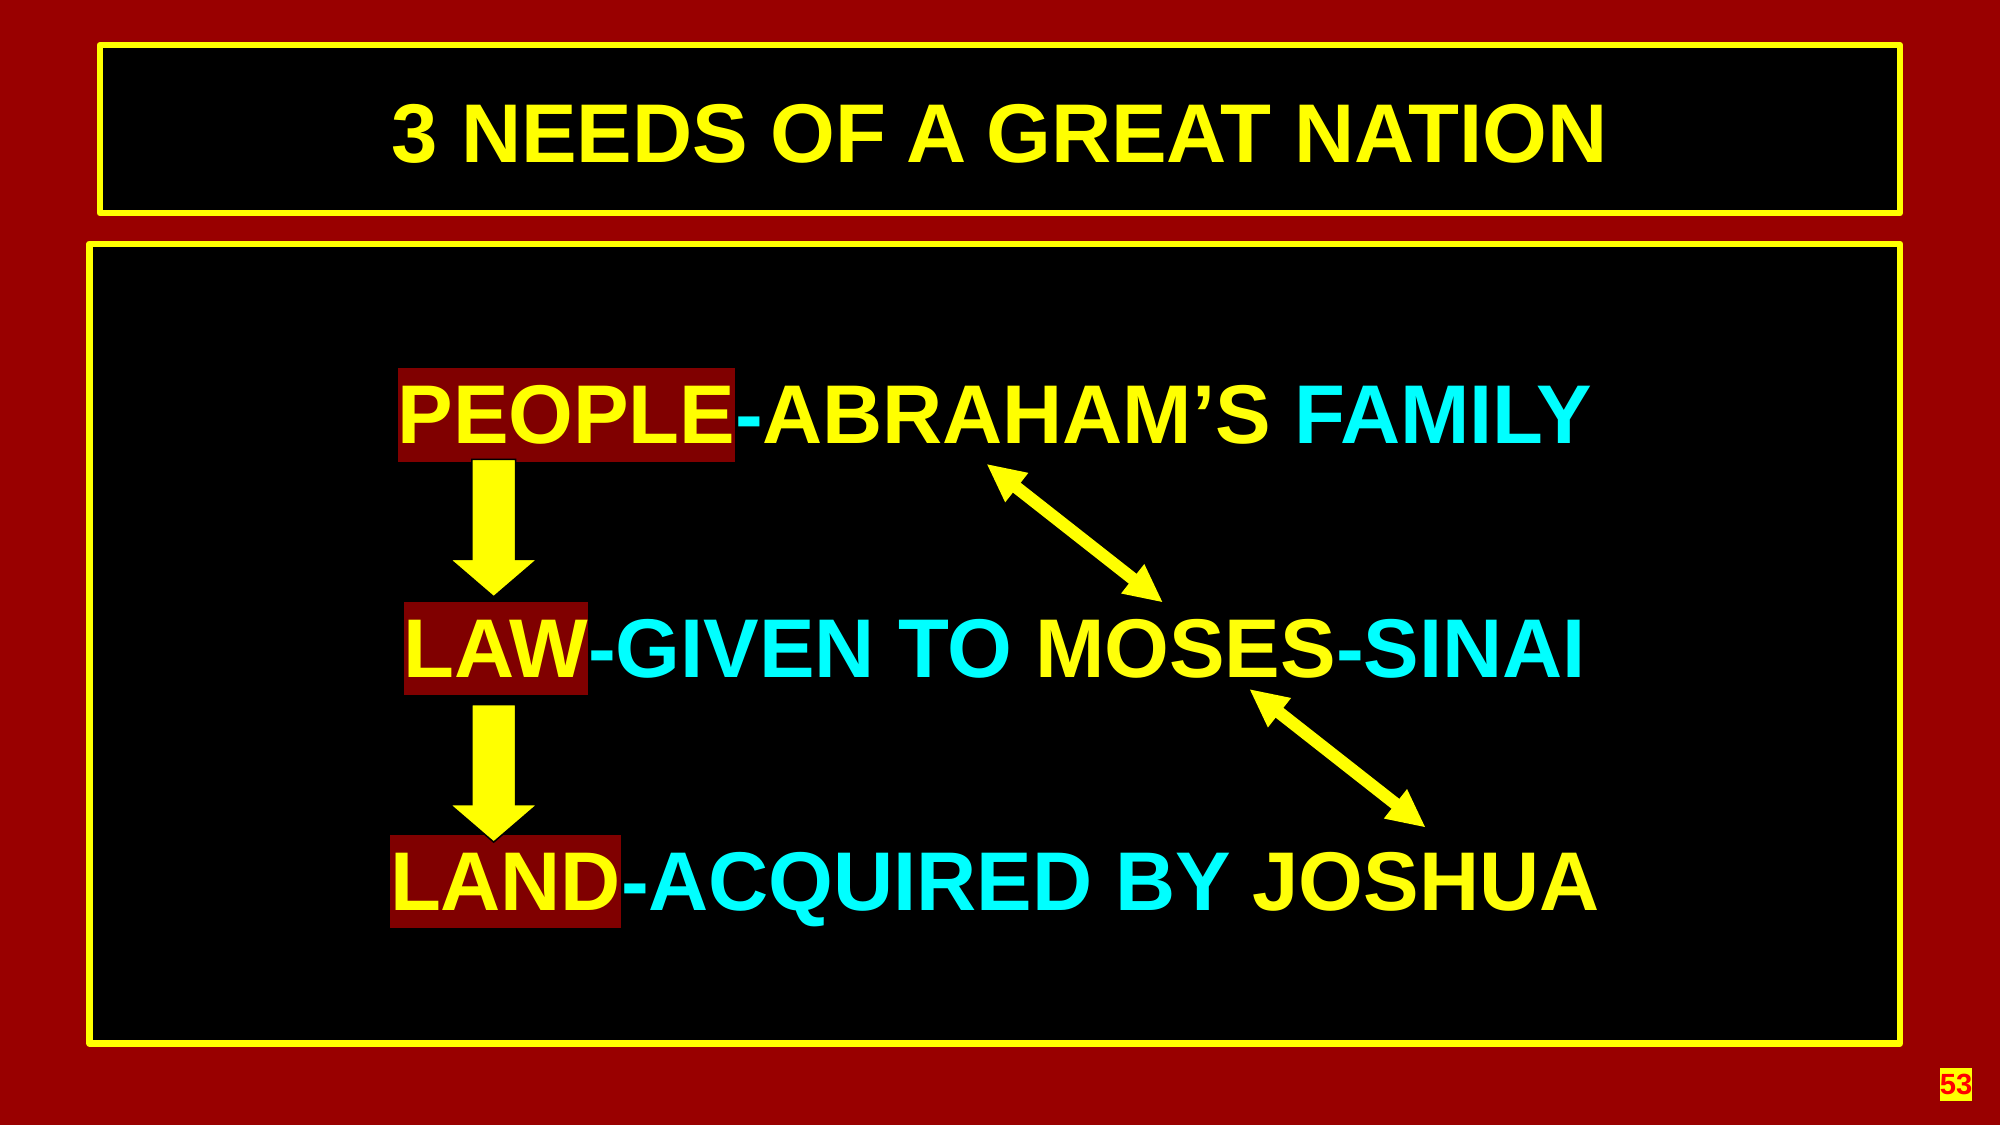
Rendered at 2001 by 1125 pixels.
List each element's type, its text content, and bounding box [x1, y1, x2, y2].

slide_number 53 [1636, 1057, 1988, 1125]
text_box [449, 459, 538, 597]
text_box [1249, 689, 1426, 828]
title 3 NEEDS OF A GREAT NATION [99, 45, 1900, 214]
text_box [987, 464, 1163, 602]
text_box [449, 704, 538, 843]
list PEOPLE-ABRAHAM’S FAMILY LAW-GIVEN TO MOSES-SINAI LAND-ACQUIRED BY JOSHUA [89, 243, 1900, 1044]
